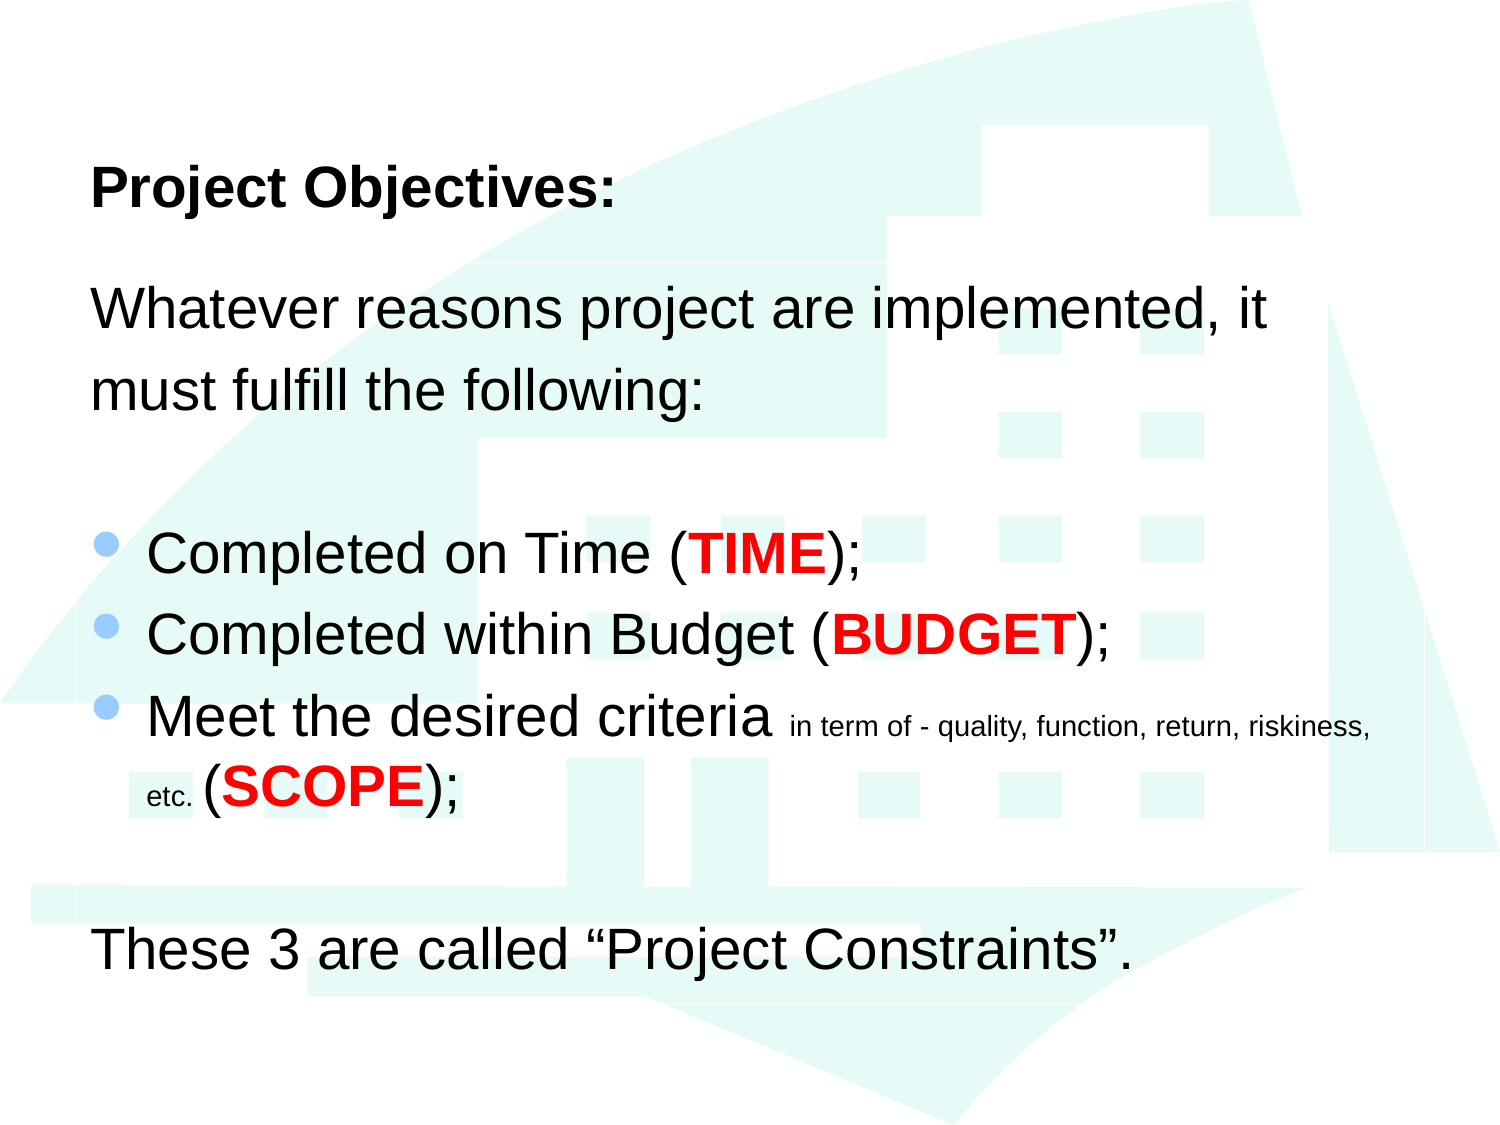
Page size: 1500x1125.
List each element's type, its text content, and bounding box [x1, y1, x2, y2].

list Whatever reasons project are implemented, it must fulfill the following: Completed on Time (TIME); Completed within Budget (BUDGET); Meet the desired criteria in term of - quality, function, return, riskiness, etc. (SCOPE); These 3 are called “Project Constraints”. [75, 262, 1425, 1005]
title Project Objectives: [75, 149, 1425, 233]
